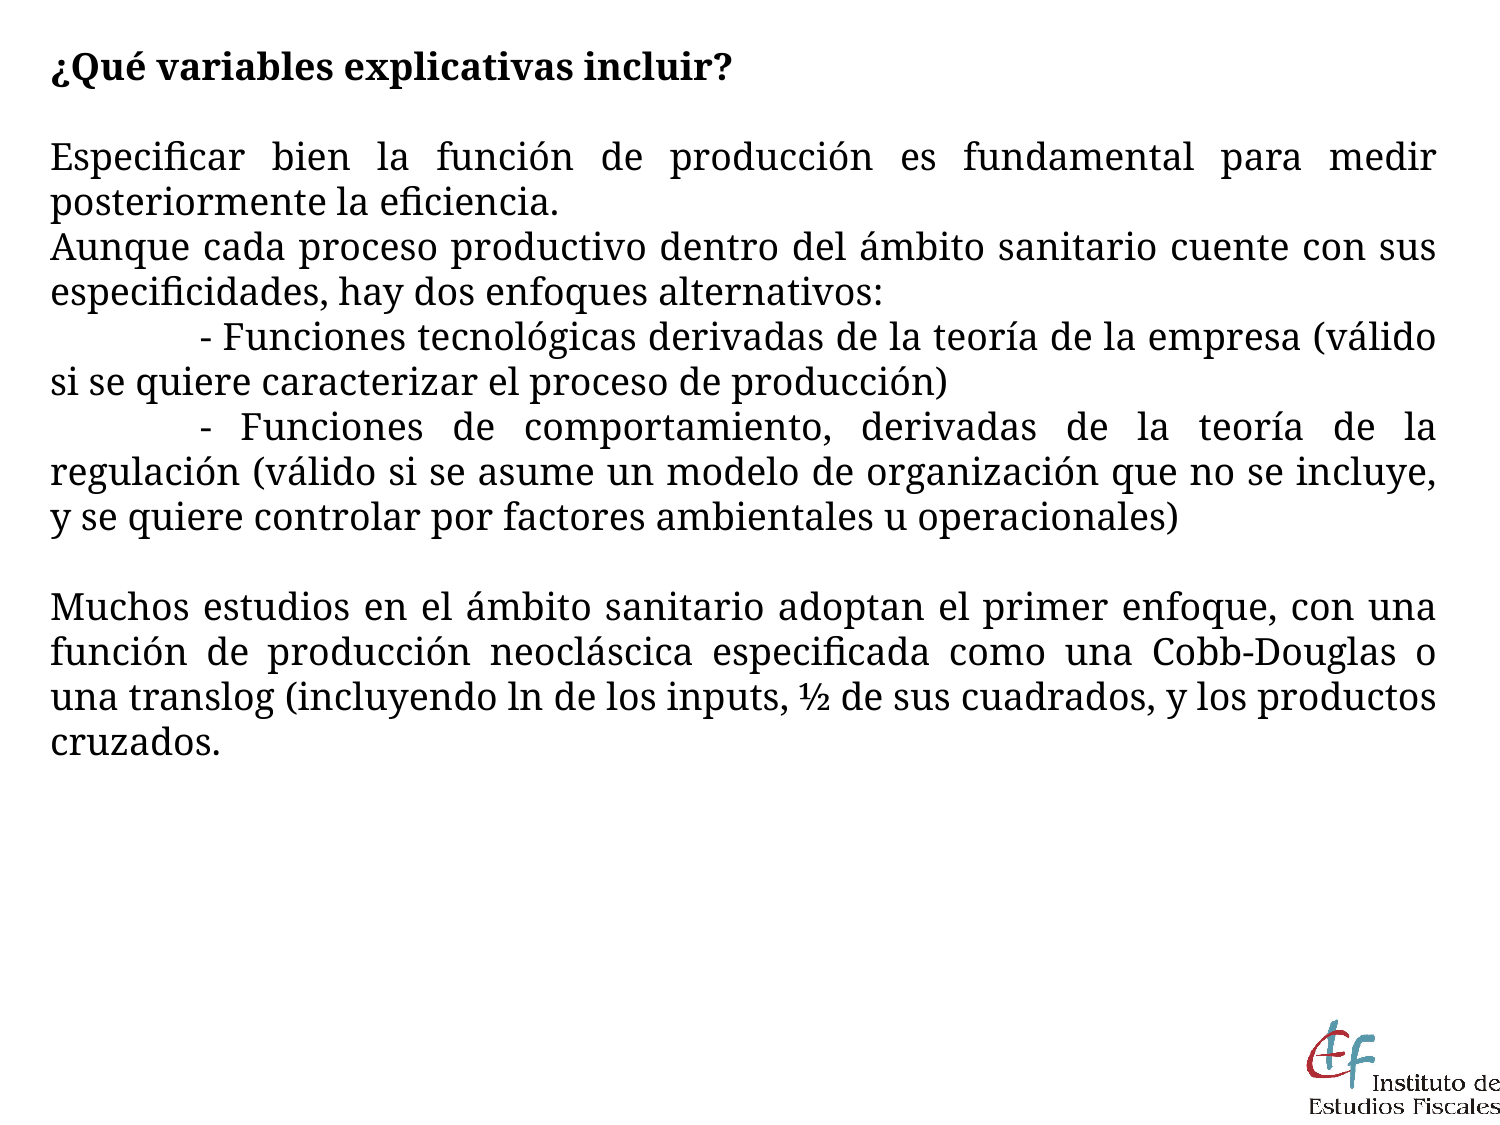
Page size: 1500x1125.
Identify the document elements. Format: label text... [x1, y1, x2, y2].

picture [1306, 1019, 1500, 1114]
text_box ¿Qué variables explicativas incluir? Especificar bien la función de producción es fundamental para medir posteriormente la eficiencia. Aunque cada proceso productivo dentro del ámbito sanitario cuente con sus especificidades, hay dos enfoques alternativos: - Funciones tecnológicas derivadas de la teoría de la empresa (válido si se quiere caracterizar el proceso de producción) - Funciones de comportamiento, derivadas de la teoría de la regulación (válido si se asume un modelo de organización que no se incluye, y se quiere controlar por factores ambientales u operacionales) Muchos estudios en el ámbito sanitario adoptan el primer enfoque, con una función de producción neocláscica especificada como una Cobb-Douglas o una translog (incluyendo ln de los inputs, ½ de sus cuadrados, y los productos cruzados. [35, 35, 1454, 815]
